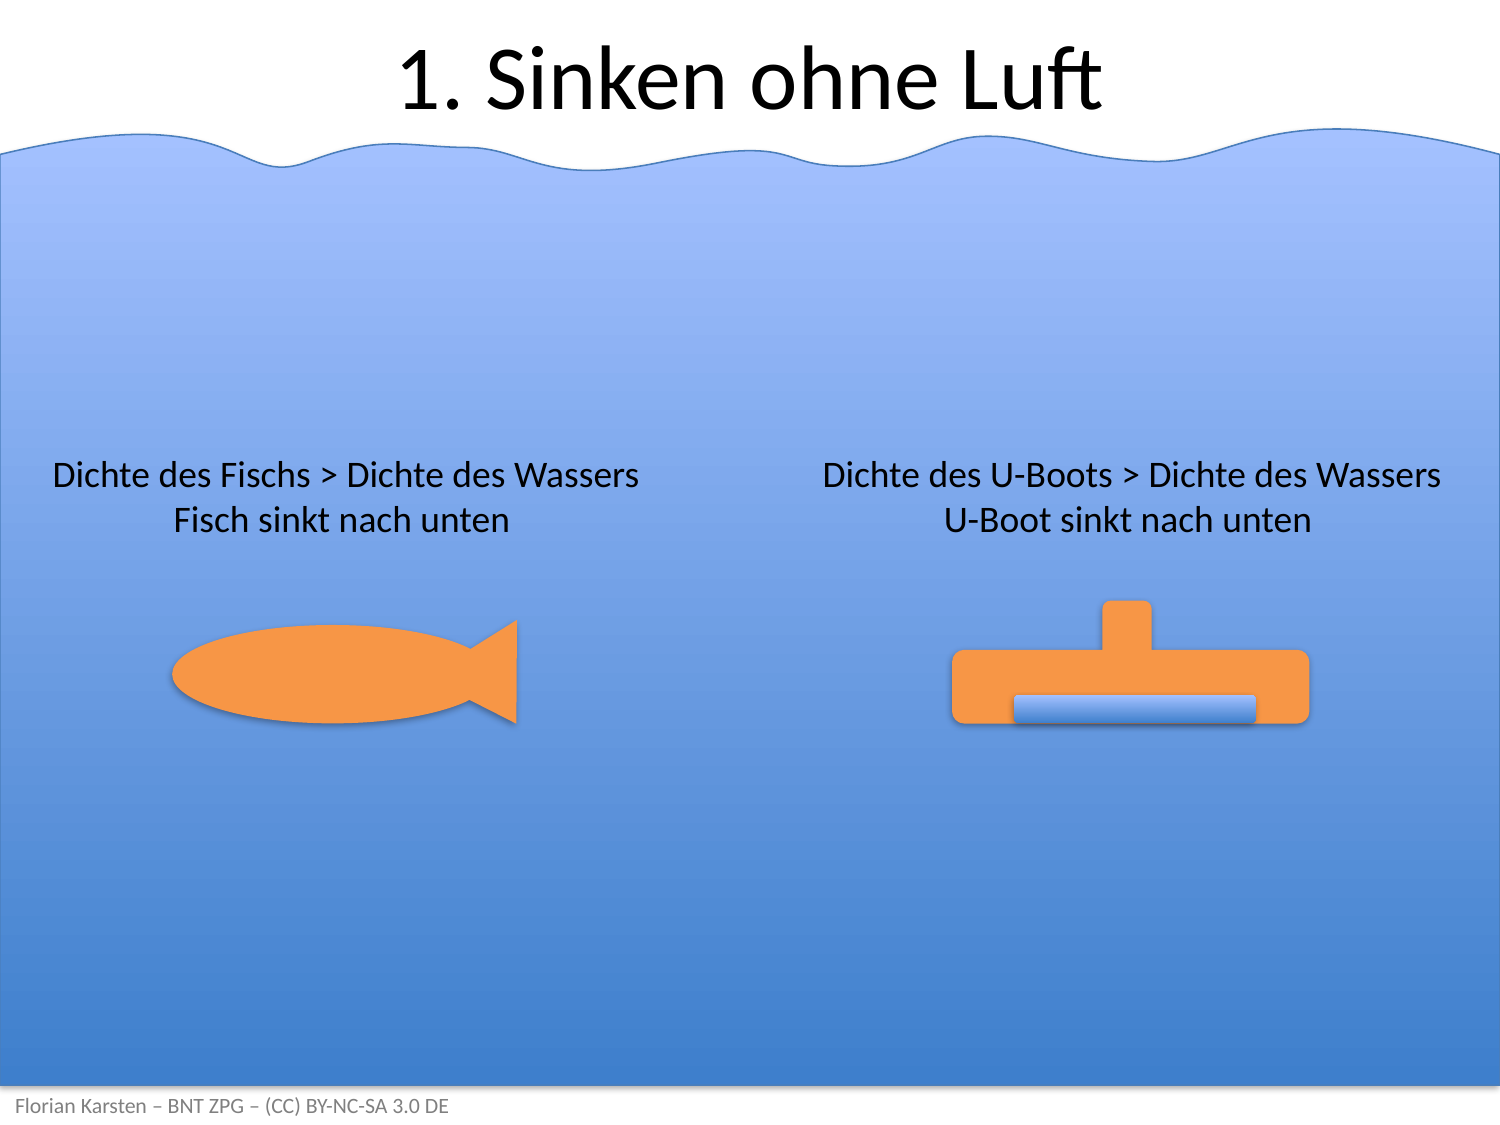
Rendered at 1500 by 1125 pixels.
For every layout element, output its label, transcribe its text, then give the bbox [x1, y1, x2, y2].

text_box [1013, 694, 1257, 725]
text_box [171, 619, 518, 725]
text_box Dichte des U-Boots > Dichte des Wassers U-Boot sinkt nach unten [807, 442, 1458, 548]
text_box Dichte des Fischs > Dichte des Wassers Fisch sinkt nach unten [37, 442, 655, 548]
text_box [951, 599, 1311, 725]
footer Florian Karsten – BNT ZPG – (CC) BY-NC-SA 3.0 DE [0, 1085, 1192, 1125]
title 1. Sinken ohne Luft [0, 0, 1500, 146]
